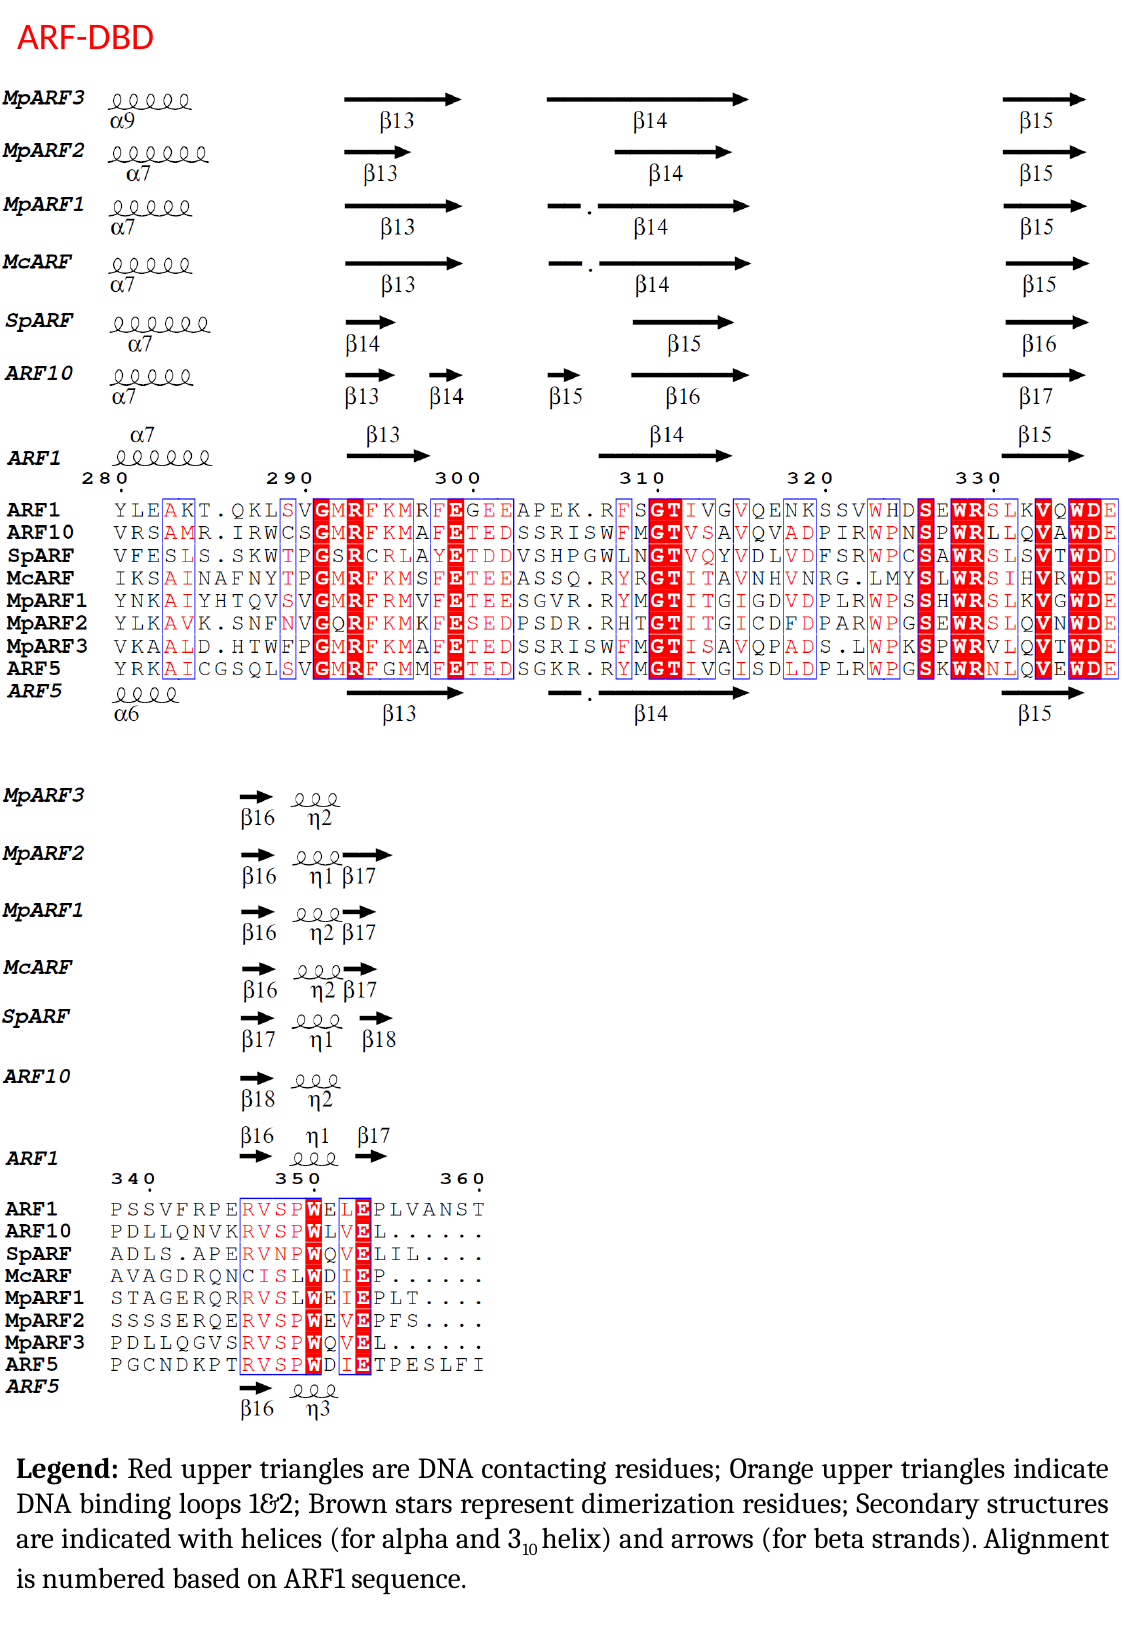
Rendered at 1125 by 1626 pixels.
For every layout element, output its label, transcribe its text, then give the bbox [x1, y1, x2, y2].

text_box ARF-DBD [2, 4, 170, 65]
picture [0, 250, 1125, 300]
picture [0, 88, 1125, 137]
picture [0, 899, 494, 949]
picture [0, 785, 494, 833]
picture [0, 1065, 494, 1426]
text_box Legend: Red upper triangles are DNA contacting residues; Orange upper triangles indicate DNA binding loops 1&2; Brown stars represent dimerization residues; Secondary structures are indicated with helices (for alpha and 310 helix) and arrows (for beta strands). Alignment is numbered based on ARF1 sequence. [1, 1441, 1125, 1602]
picture [0, 140, 1125, 189]
picture [0, 194, 1125, 244]
picture [0, 416, 1125, 730]
picture [0, 310, 1125, 361]
picture [0, 363, 1125, 412]
picture [0, 957, 494, 1057]
picture [0, 843, 494, 892]
